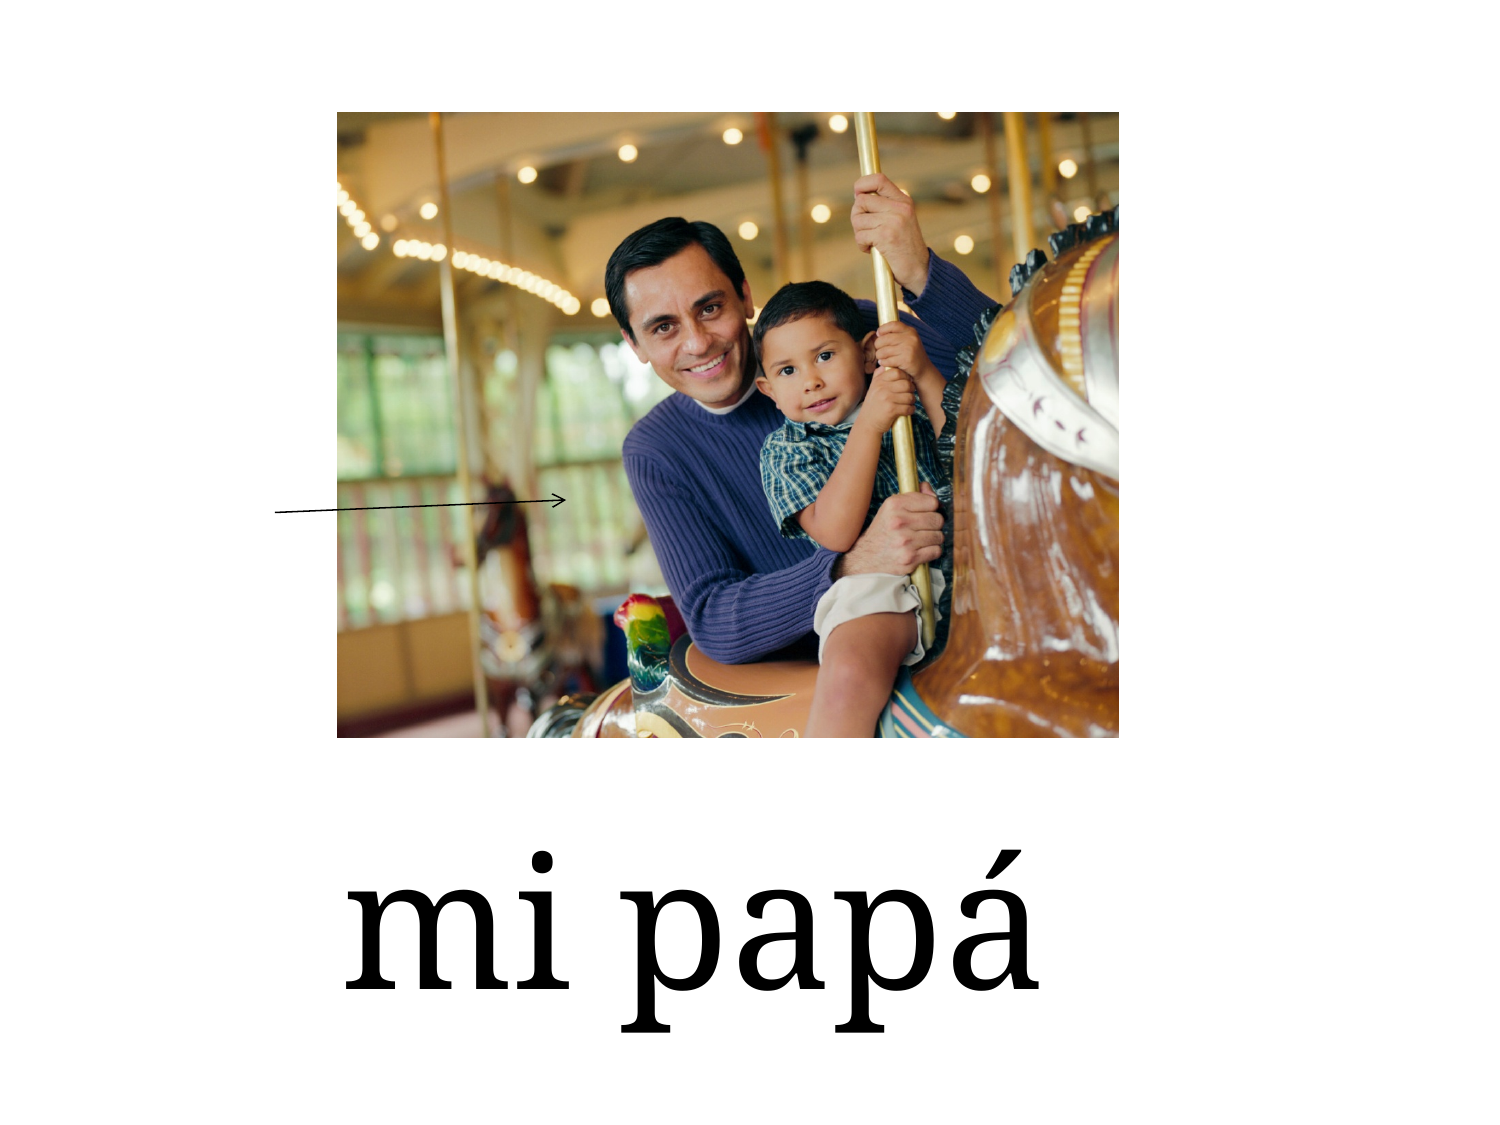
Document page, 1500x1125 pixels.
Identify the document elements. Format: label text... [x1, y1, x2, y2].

picture [337, 112, 1119, 738]
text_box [274, 499, 567, 513]
list mi papá [326, 800, 1327, 1036]
